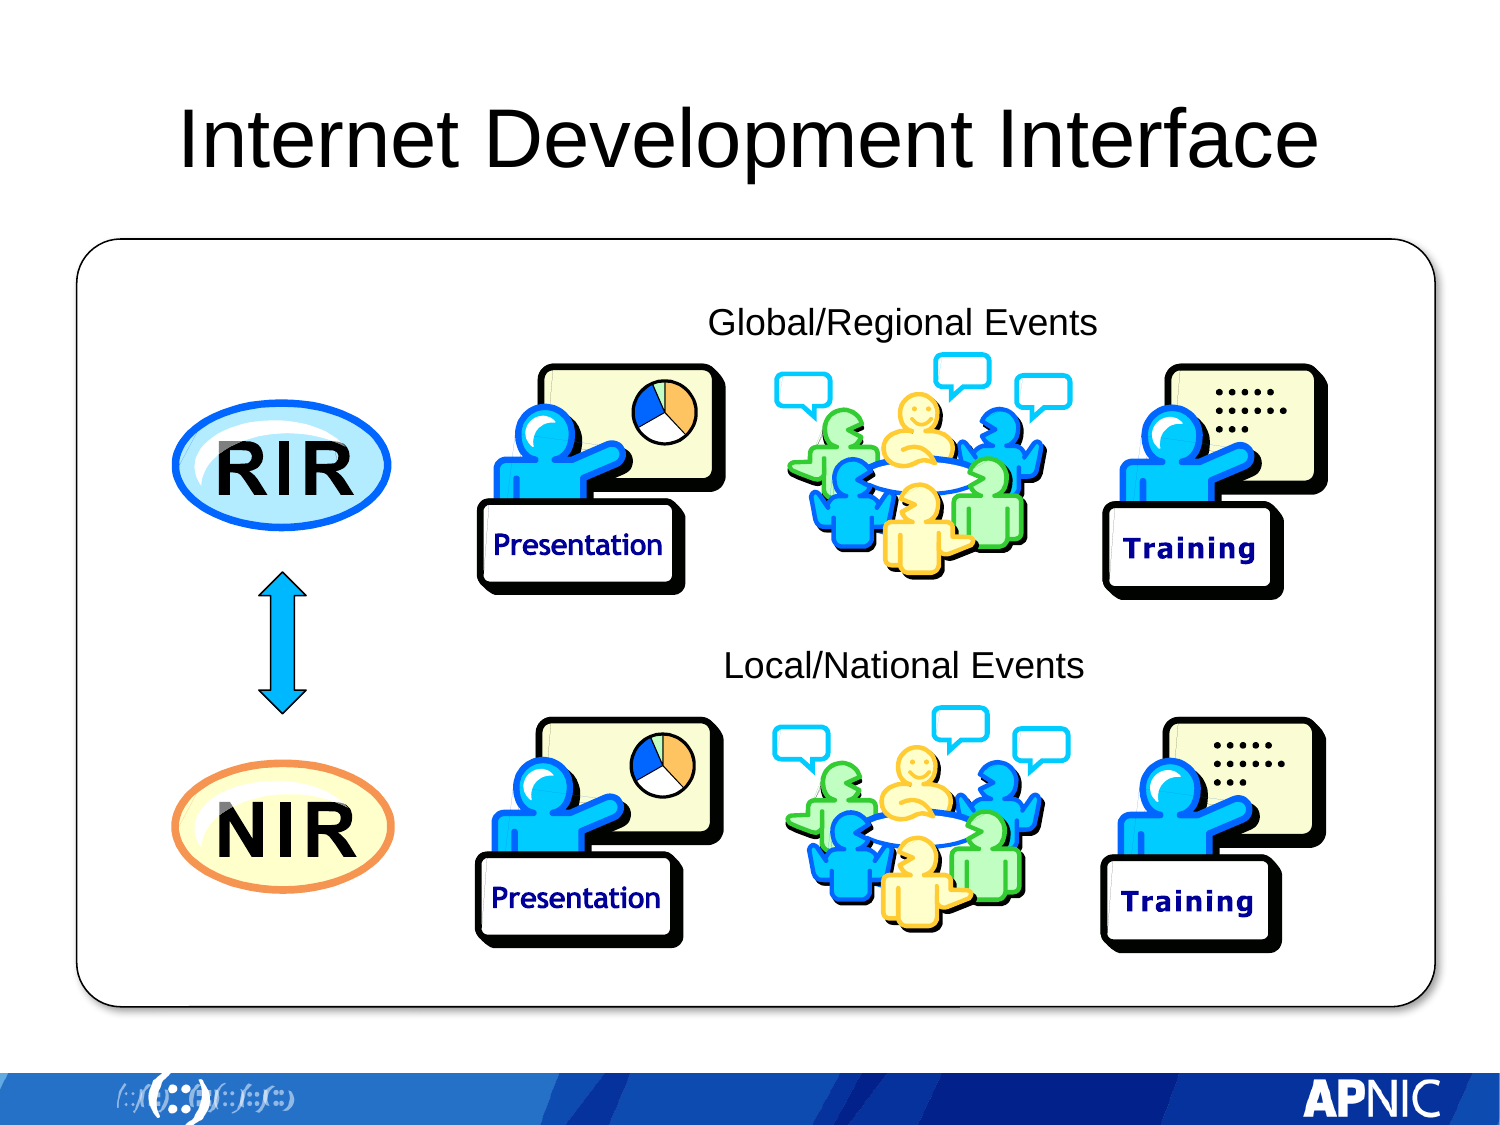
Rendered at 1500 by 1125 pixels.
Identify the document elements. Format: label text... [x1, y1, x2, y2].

text_box [76, 238, 1436, 1007]
picture [170, 758, 396, 895]
picture [474, 716, 725, 950]
picture [771, 704, 1072, 934]
picture [939, 358, 986, 390]
picture [0, 1069, 1500, 1125]
picture [476, 362, 727, 596]
picture [170, 398, 393, 533]
picture [1101, 362, 1330, 601]
text_box Local/National Events [708, 633, 1101, 694]
text_box Global/Regional Events [693, 290, 1114, 351]
text_box [258, 572, 307, 714]
picture [1099, 716, 1328, 955]
picture [937, 711, 984, 743]
title Internet Development Interface [74, 44, 1425, 233]
picture [773, 351, 1074, 581]
